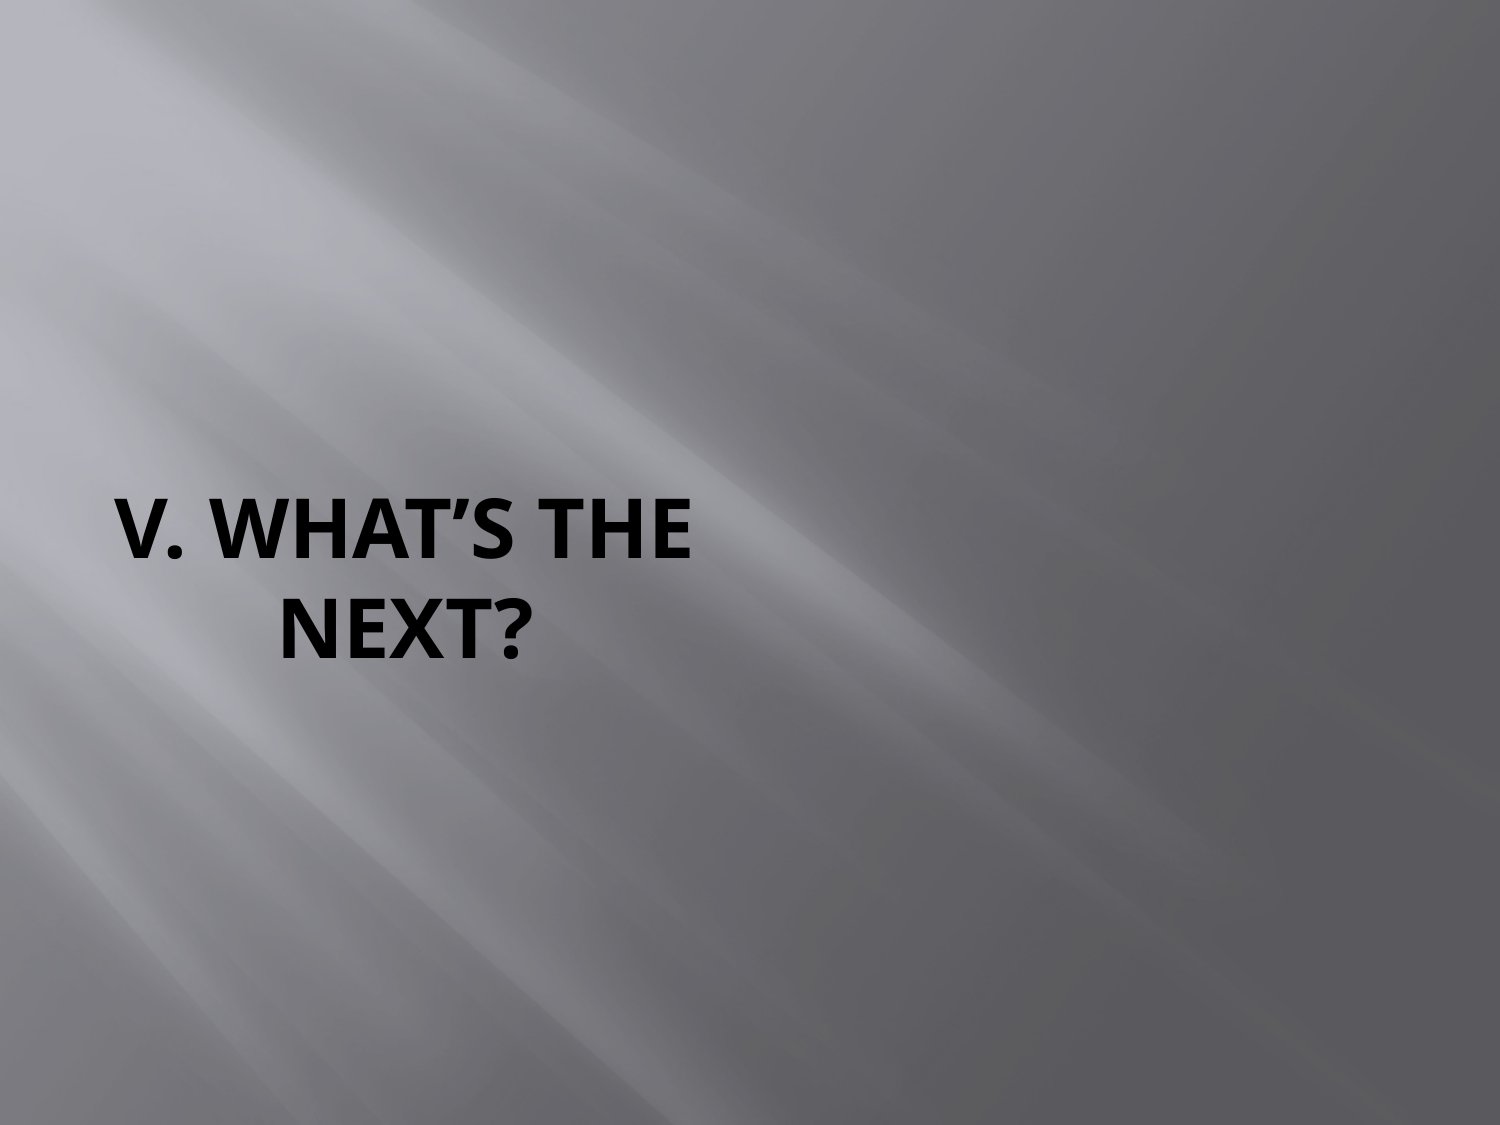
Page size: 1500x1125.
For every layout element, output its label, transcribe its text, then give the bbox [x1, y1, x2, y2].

title V. What’s the next? [24, 474, 786, 675]
